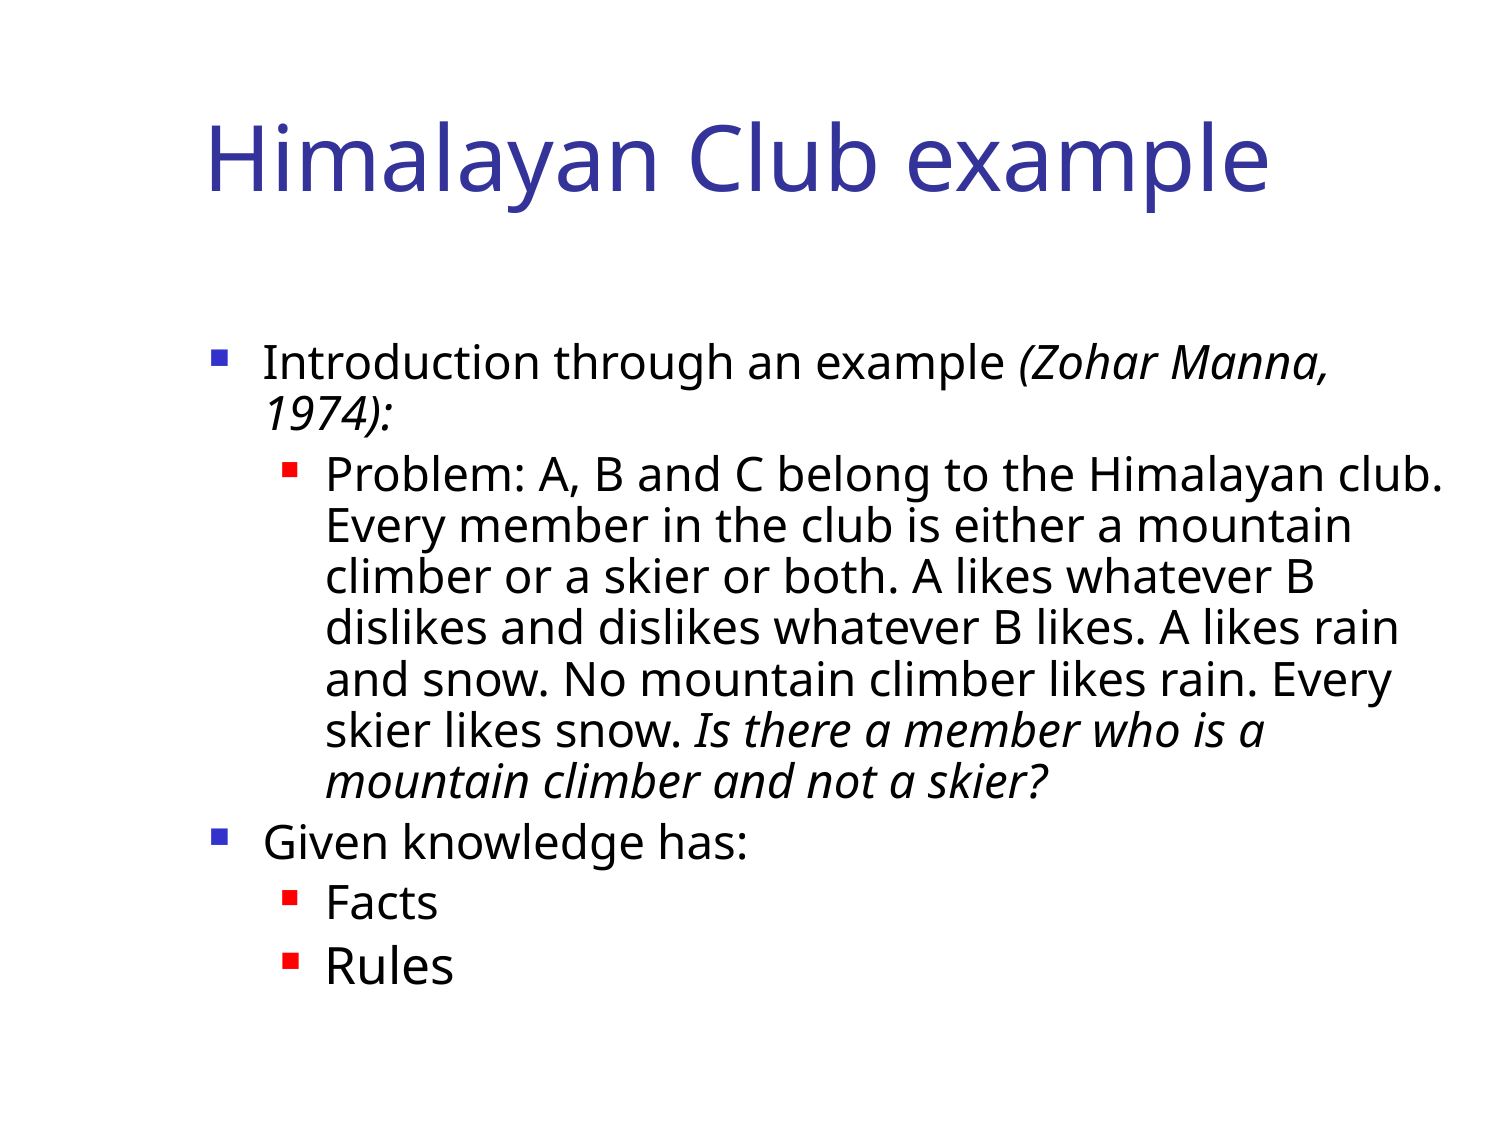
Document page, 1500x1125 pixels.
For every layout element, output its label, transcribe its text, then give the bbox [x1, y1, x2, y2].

list Introduction through an example (Zohar Manna, 1974): Problem: A, B and C belong to the Himalayan club. Every member in the club is either a mountain climber or a skier or both. A likes whatever B dislikes and dislikes whatever B likes. A likes rain and snow. No mountain climber likes rain. Every skier likes snow. Is there a member who is a mountain climber and not a skier? Given knowledge has: Facts Rules [193, 330, 1470, 1007]
title Himalayan Club example [188, 34, 1468, 276]
